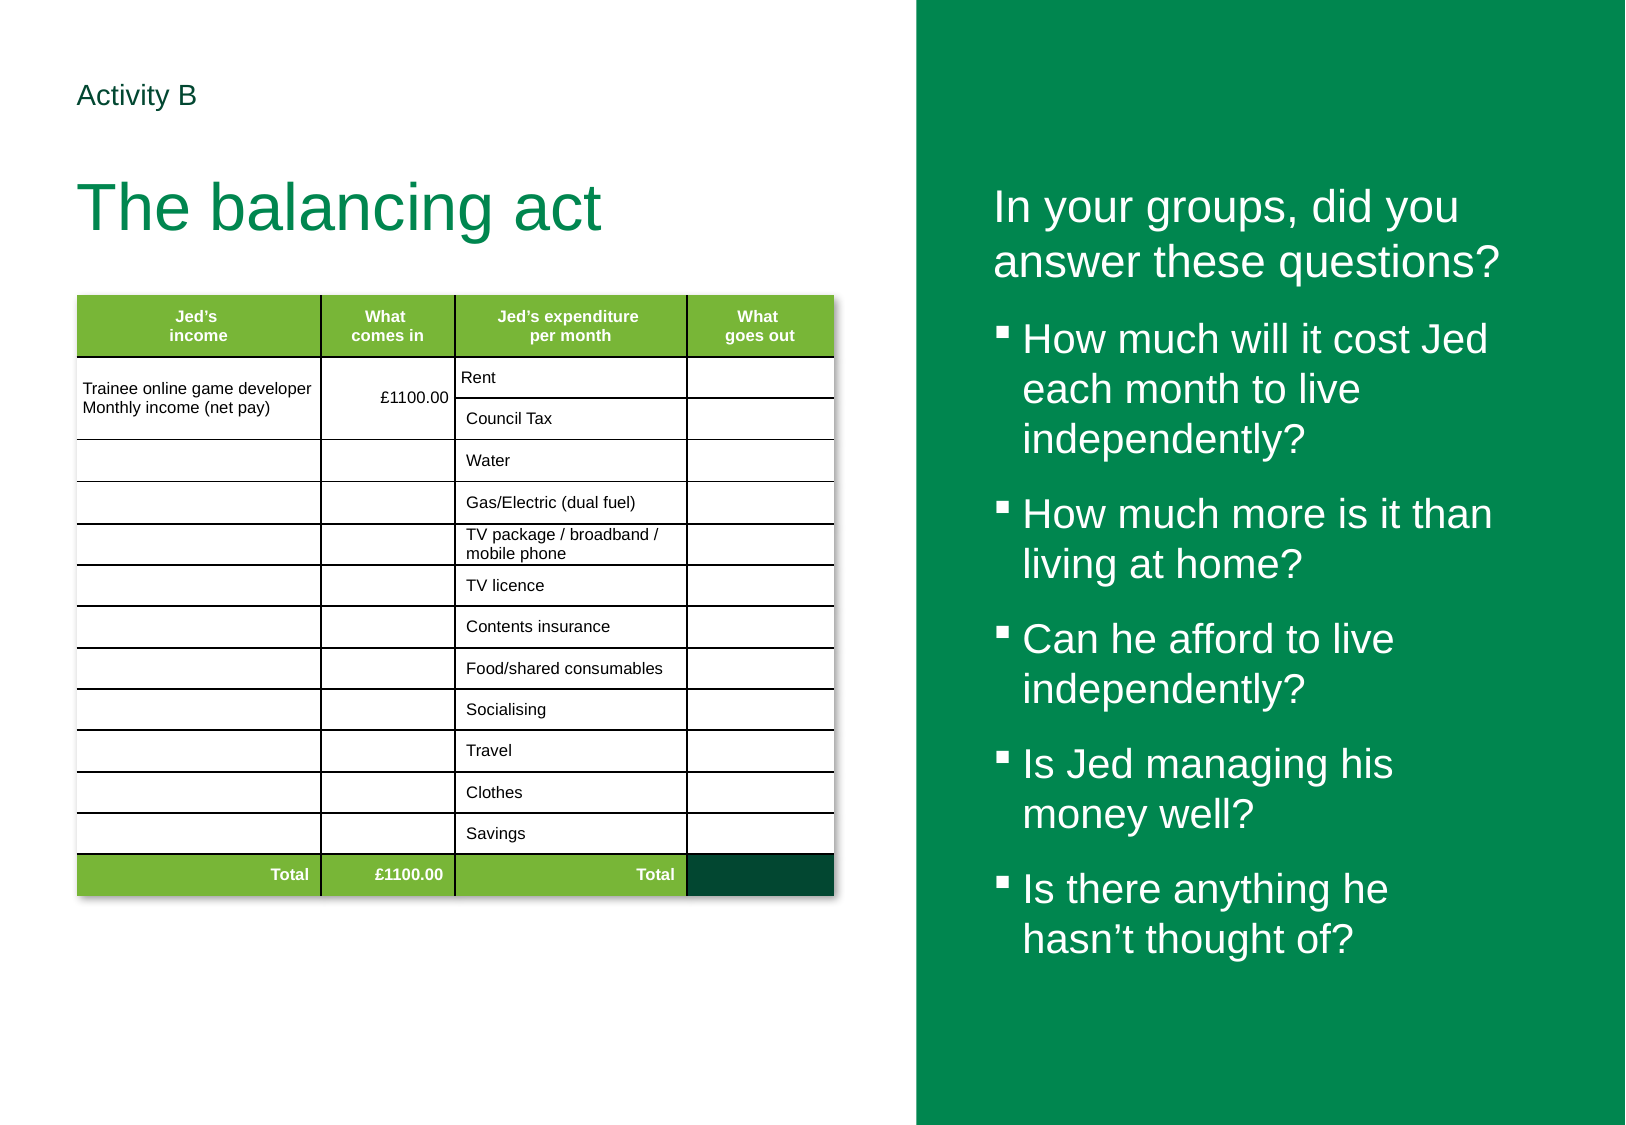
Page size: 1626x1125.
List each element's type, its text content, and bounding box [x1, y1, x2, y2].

table_cell [77, 731, 320, 771]
table_cell Savings [456, 814, 686, 853]
table_header What comes in [322, 295, 454, 356]
table_cell [322, 440, 454, 481]
table_cell [77, 773, 320, 812]
table_cell [688, 566, 834, 605]
table_cell [322, 814, 454, 853]
table_cell Rent [456, 358, 686, 397]
table_cell [322, 649, 454, 688]
table_cell [688, 773, 834, 812]
table_header Jed’s income [77, 295, 320, 356]
text_box In your groups, did you answer these questions? How much will it cost Jed each month to live independently? How much more is it than living at home? Can he afford to live independently? Is Jed managing his money well? Is there anything he hasn’t thought of? [916, 0, 1625, 1125]
table_cell [77, 525, 320, 564]
table_cell [688, 482, 834, 523]
table_cell [688, 440, 834, 481]
table_cell [77, 566, 320, 605]
table_cell [77, 440, 320, 481]
table_cell [322, 773, 454, 812]
table_cell Trainee online game developer Monthly income (net pay) [77, 358, 320, 439]
table_cell [688, 649, 834, 688]
table_cell Gas/Electric (dual fuel) [456, 482, 686, 523]
table_cell [77, 649, 320, 688]
table_cell £1100.00 [322, 358, 454, 439]
table_cell TV licence [456, 566, 686, 605]
table_cell Clothes [456, 773, 686, 812]
table_cell [688, 607, 834, 647]
table_cell [322, 525, 454, 564]
table_cell Total [456, 855, 686, 896]
table_cell [688, 731, 834, 771]
table_cell Contents insurance [456, 607, 686, 647]
table_header What goes out [688, 295, 834, 356]
table_cell [322, 482, 454, 523]
table_cell Total [77, 855, 320, 896]
table_header Jed’s expenditure per month [456, 295, 686, 356]
table_cell [322, 607, 454, 647]
table_cell [77, 607, 320, 647]
table_cell TV package / broadband / mobile phone [456, 525, 686, 564]
table_cell [688, 690, 834, 729]
table_cell [77, 814, 320, 853]
table_cell £1100.00 [322, 855, 454, 896]
table_cell [77, 690, 320, 729]
text_box Activity B The balancing act [76, 76, 666, 270]
table_cell [688, 525, 834, 564]
table_cell [322, 731, 454, 771]
table_cell [77, 482, 320, 523]
table_cell [688, 855, 834, 896]
table_cell Travel [456, 731, 686, 771]
table_cell Water [456, 440, 686, 481]
table_cell Socialising [456, 690, 686, 729]
table_cell [688, 358, 834, 397]
table_cell [322, 690, 454, 729]
table_cell Council Tax [456, 399, 686, 439]
table_cell [688, 814, 834, 853]
table_cell [688, 399, 834, 439]
table_cell [322, 566, 454, 605]
table_cell Food/shared consumables [456, 649, 686, 688]
